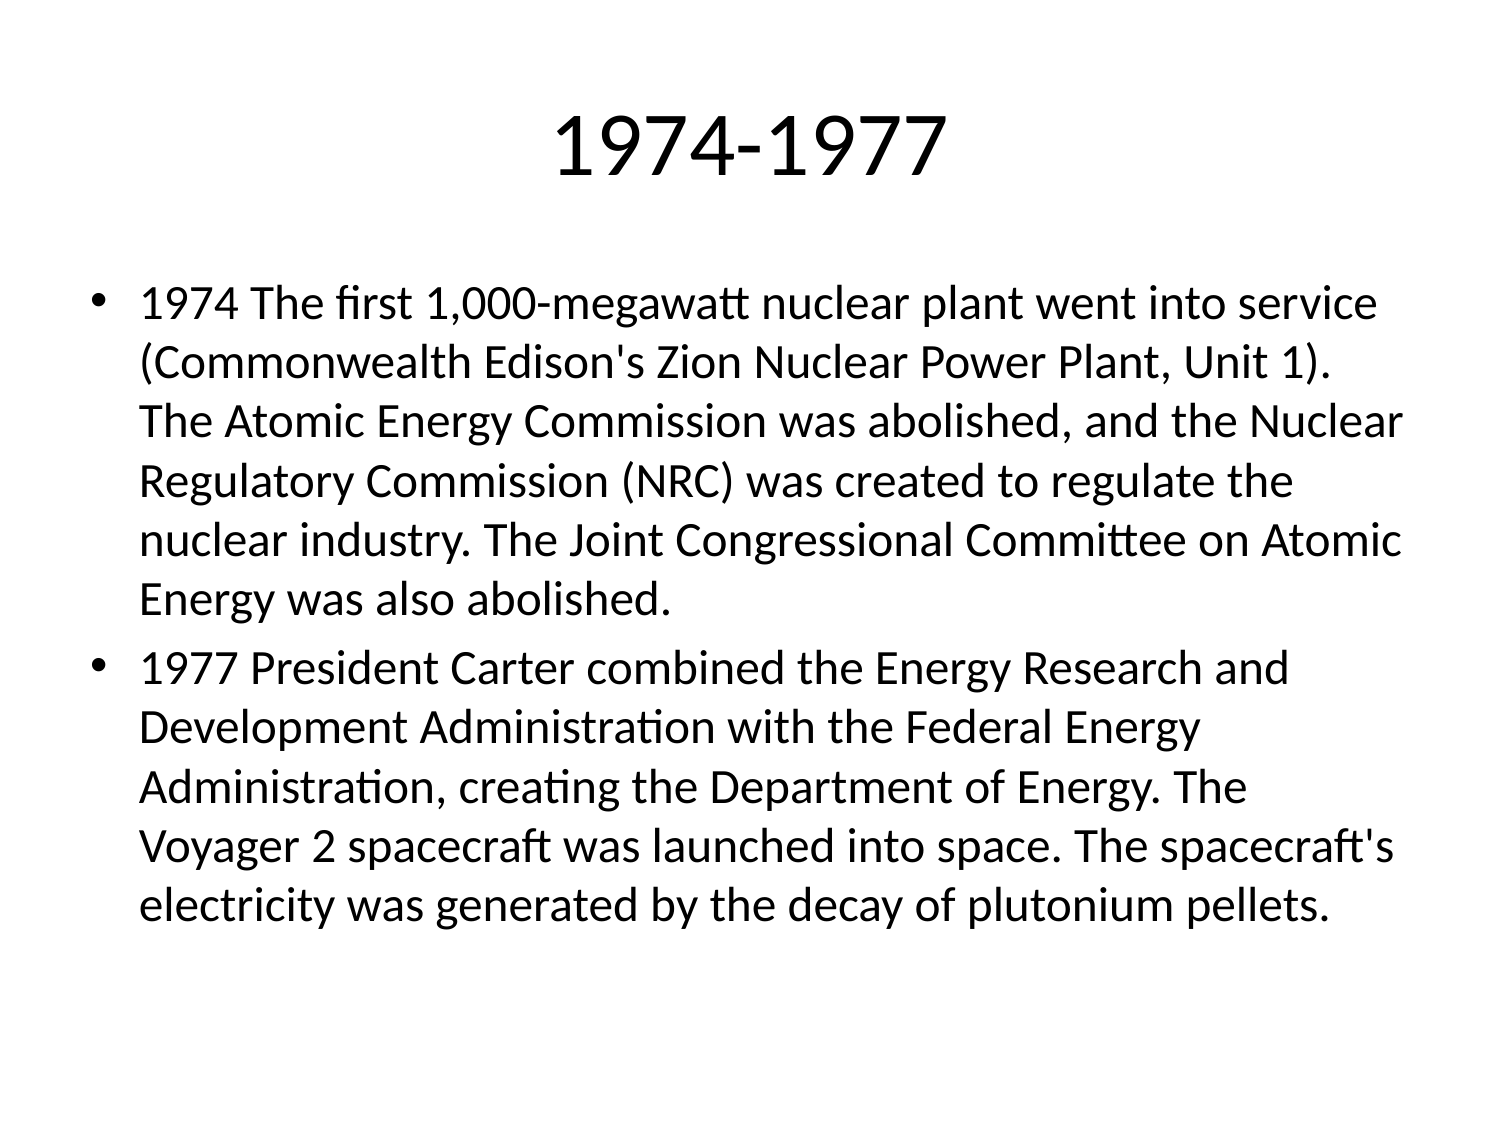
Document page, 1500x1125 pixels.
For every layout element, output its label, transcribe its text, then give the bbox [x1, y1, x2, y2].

list 1974 The first 1,000-megawatt nuclear plant went into service (Commonwealth Edison's Zion Nuclear Power Plant, Unit 1). The Atomic Energy Commission was abolished, and the Nuclear Regulatory Commission (NRC) was created to regulate the nuclear industry. The Joint Congressional Committee on Atomic Energy was also abolished. 1977 President Carter combined the Energy Research and Development Administration with the Federal Energy Administration, creating the Department of Energy. The Voyager 2 spacecraft was launched into space. The spacecraft's electricity was generated by the decay of plutonium pellets. [75, 262, 1425, 1005]
title 1974-1977 [75, 45, 1425, 233]
